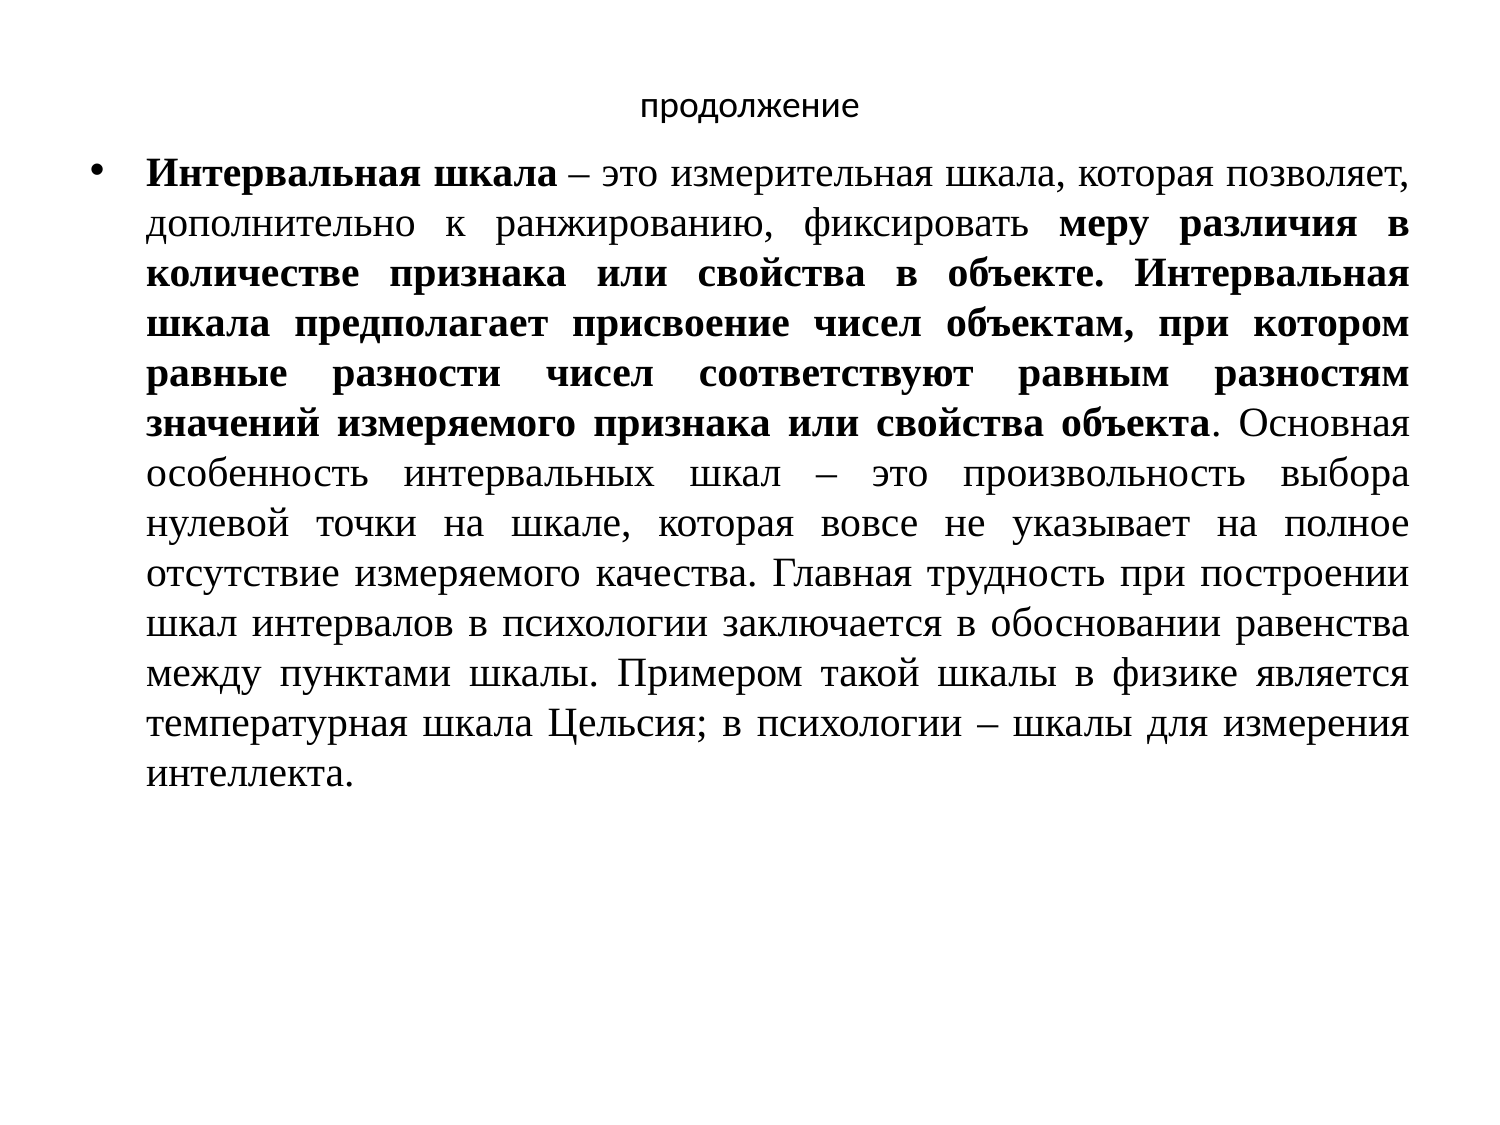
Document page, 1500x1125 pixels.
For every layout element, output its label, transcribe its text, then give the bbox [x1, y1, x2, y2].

text_box продолжение [75, 45, 1425, 137]
text_box Интервальная шкала – это измерительная шкала, которая позволяет, дополнительно к ранжированию, фиксировать меру различия в количестве признака или свойства в объекте. Интервальная шкала предполагает присвоение чисел объектам, при котором равные разности чисел соответствуют равным разностям значений измеряемого признака или свойства объекта. Основная особенность интервальных шкал – это произвольность выбора нулевой точки на шкале, которая вовсе не указывает на полное отсутствие измеряемого качества. Главная трудность при построении шкал интервалов в психологии заключается в обосновании равенства между пунктами шкалы. Примером такой шкалы в физике является температурная шкала Цельсия; в психологии – шкалы для измерения интеллекта. [75, 137, 1425, 1005]
